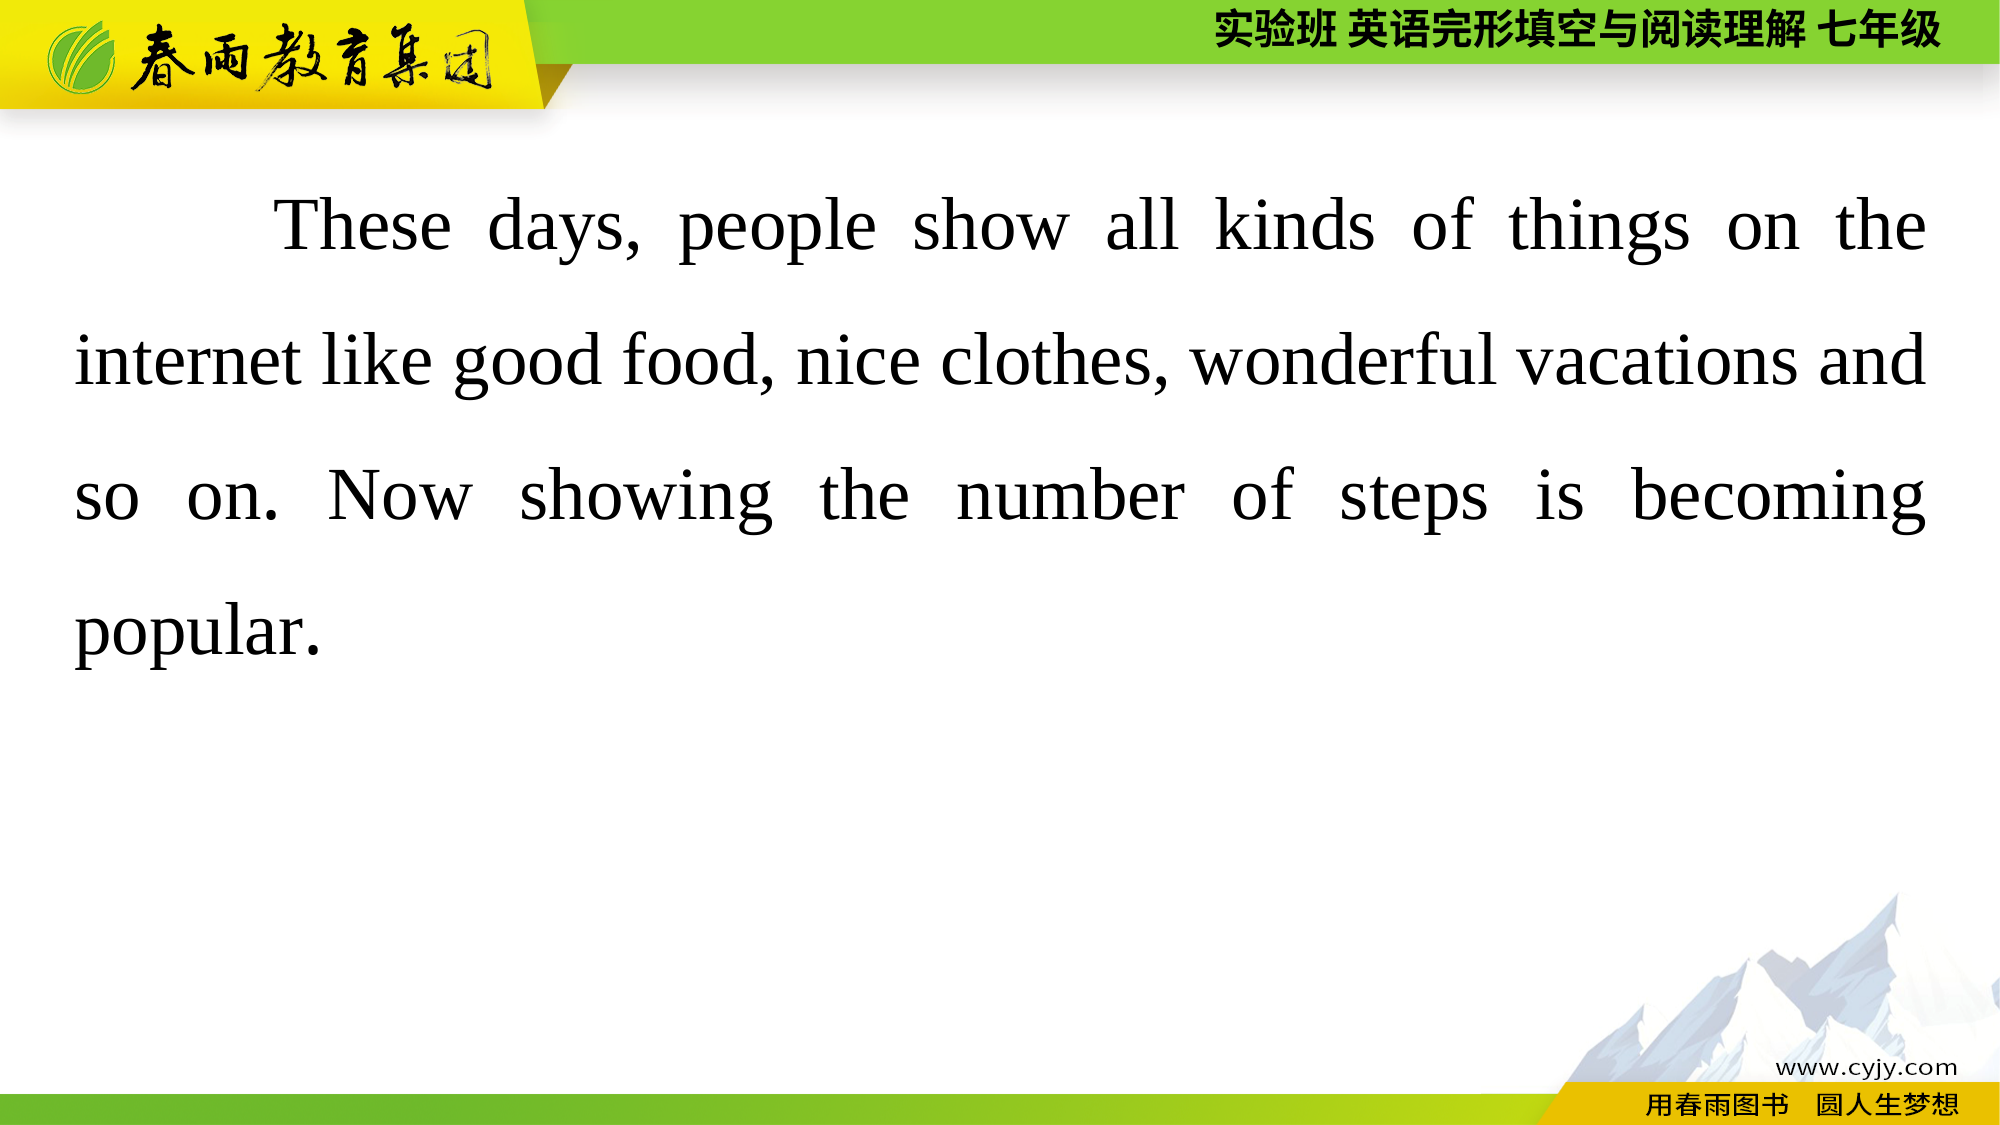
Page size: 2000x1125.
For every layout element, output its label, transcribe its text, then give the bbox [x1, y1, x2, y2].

picture [0, 0, 2000, 1125]
list These days, people show all kinds of things on the internet like good food, nice clothes, wonderful vacations and so on. Now showing the number of steps is becoming popular. [59, 122, 1944, 666]
